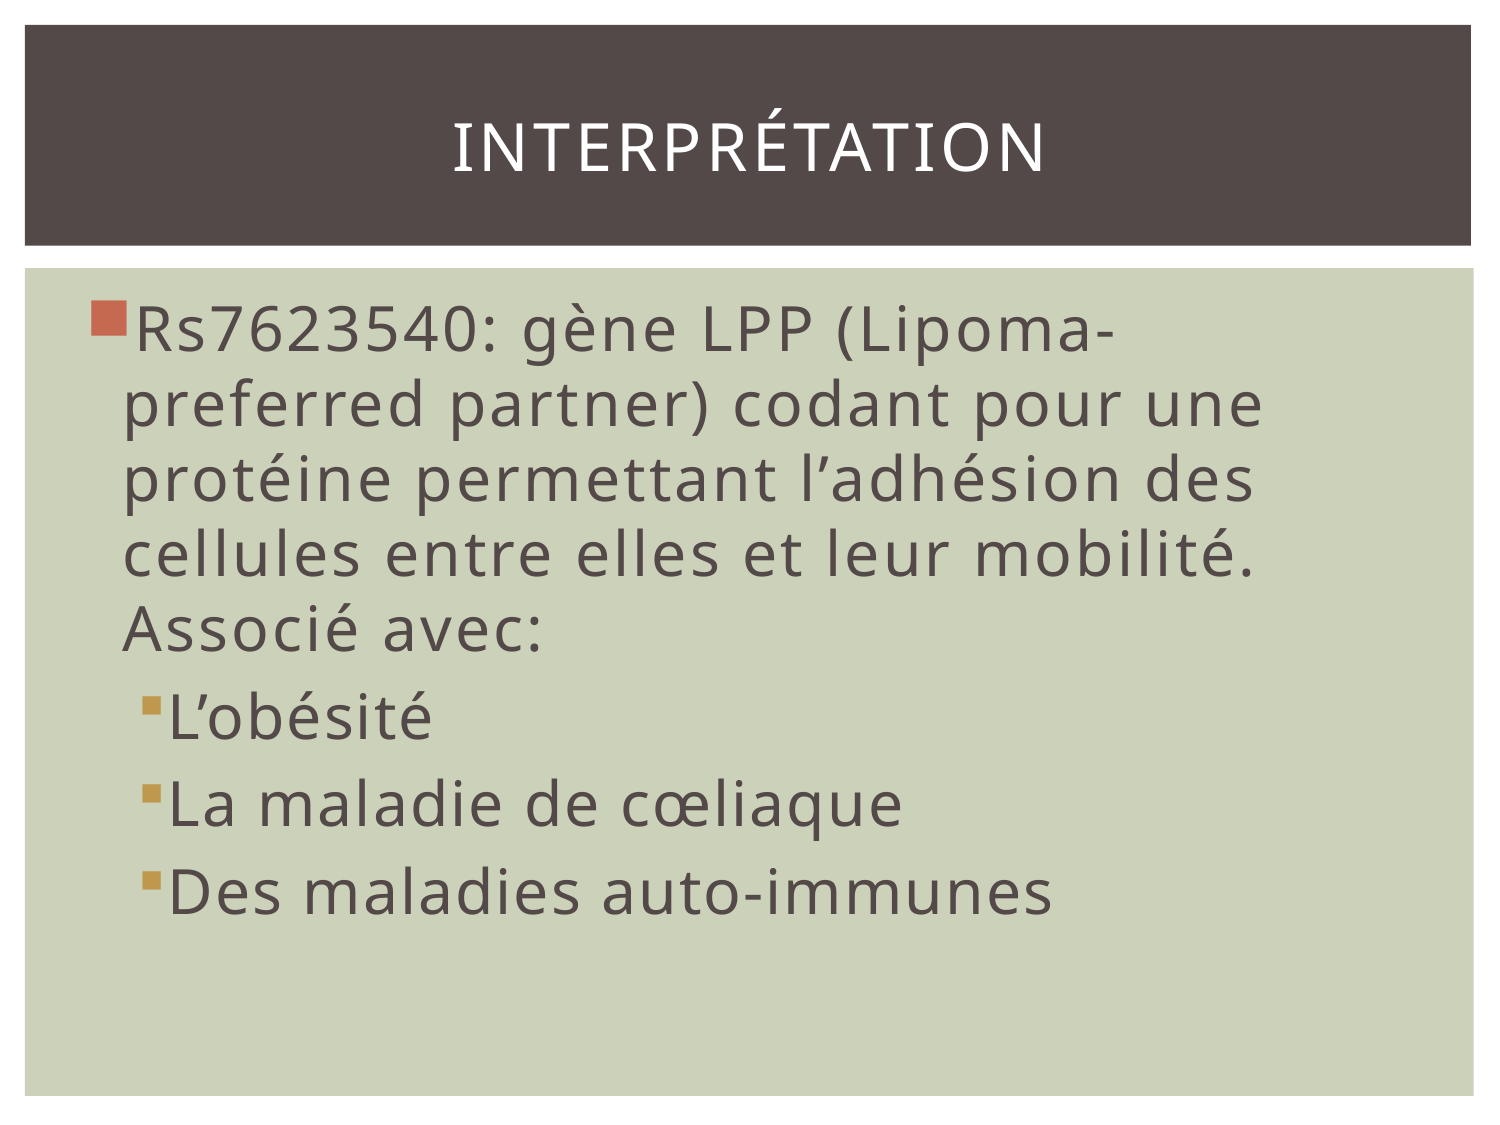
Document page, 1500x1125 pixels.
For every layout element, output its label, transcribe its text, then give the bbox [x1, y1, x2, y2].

title Interprétation [62, 58, 1438, 232]
list Rs7623540: gène LPP (Lipoma-preferred partner) codant pour une protéine permettant l’adhésion des cellules entre elles et leur mobilité. Associé avec: L’obésité La maladie de cœliaque Des maladies auto-immunes [62, 281, 1442, 1005]
